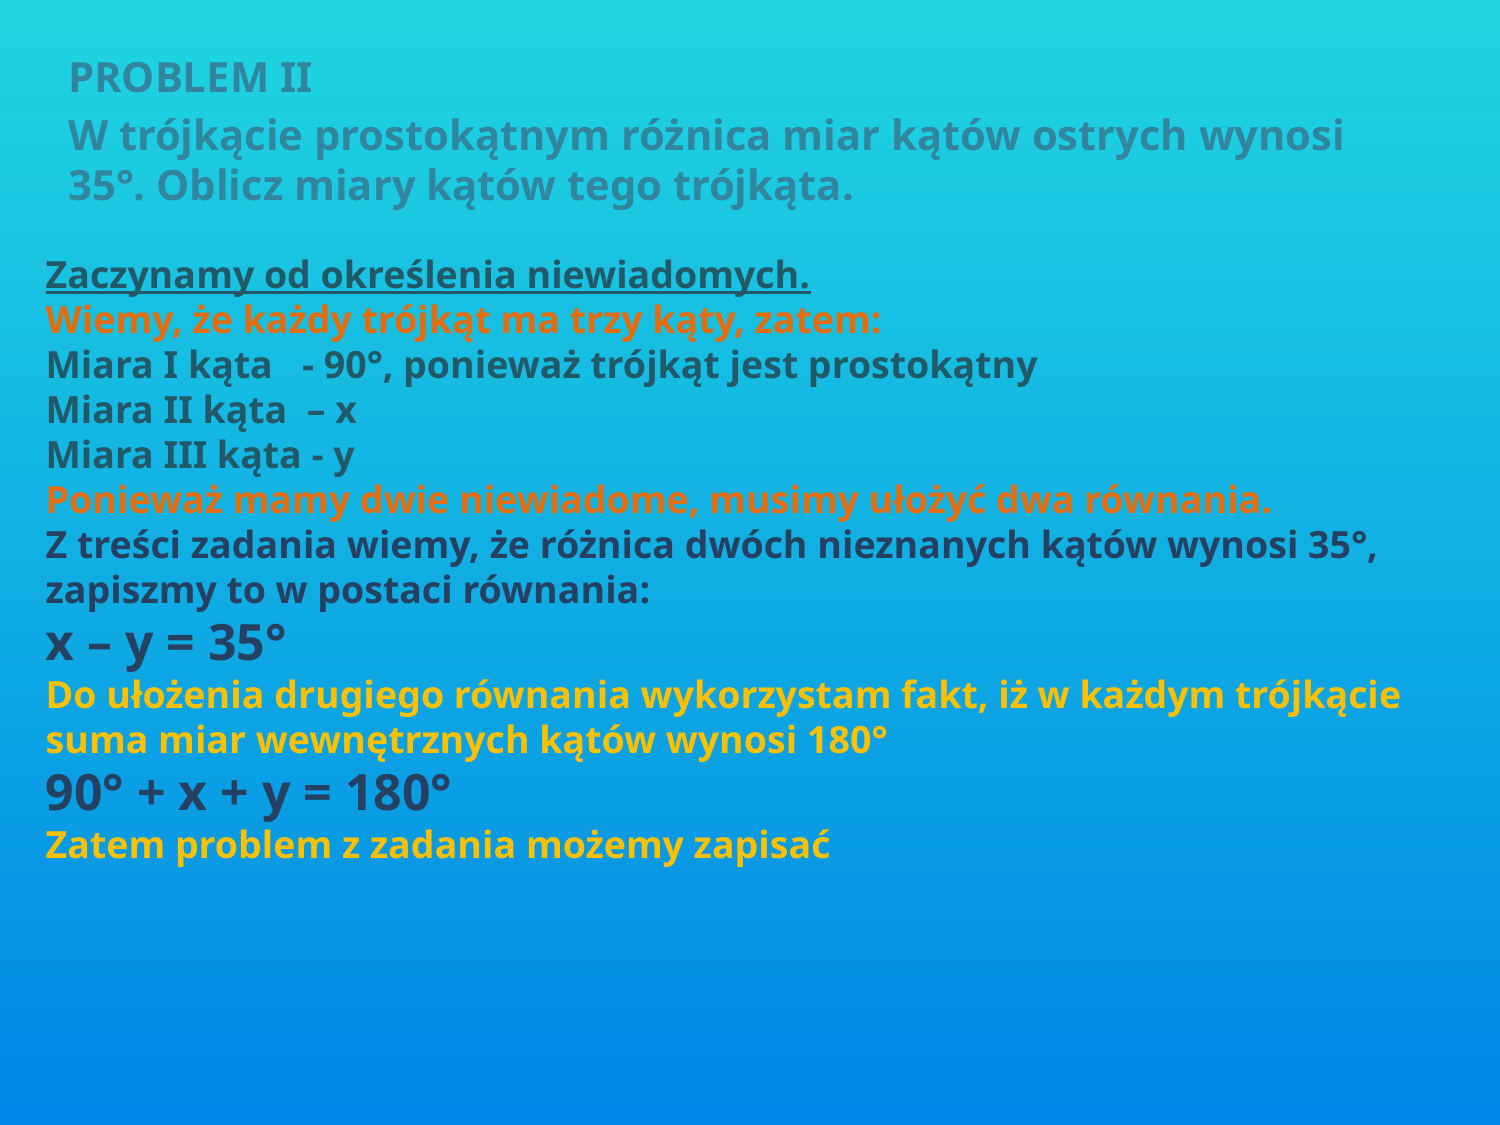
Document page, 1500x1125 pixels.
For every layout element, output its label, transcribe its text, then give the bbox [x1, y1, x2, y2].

list PROBLEM II W trójkącie prostokątnym różnica miar kątów ostrych wynosi 35°. Oblicz miary kątów tego trójkąta. [53, 42, 1404, 786]
